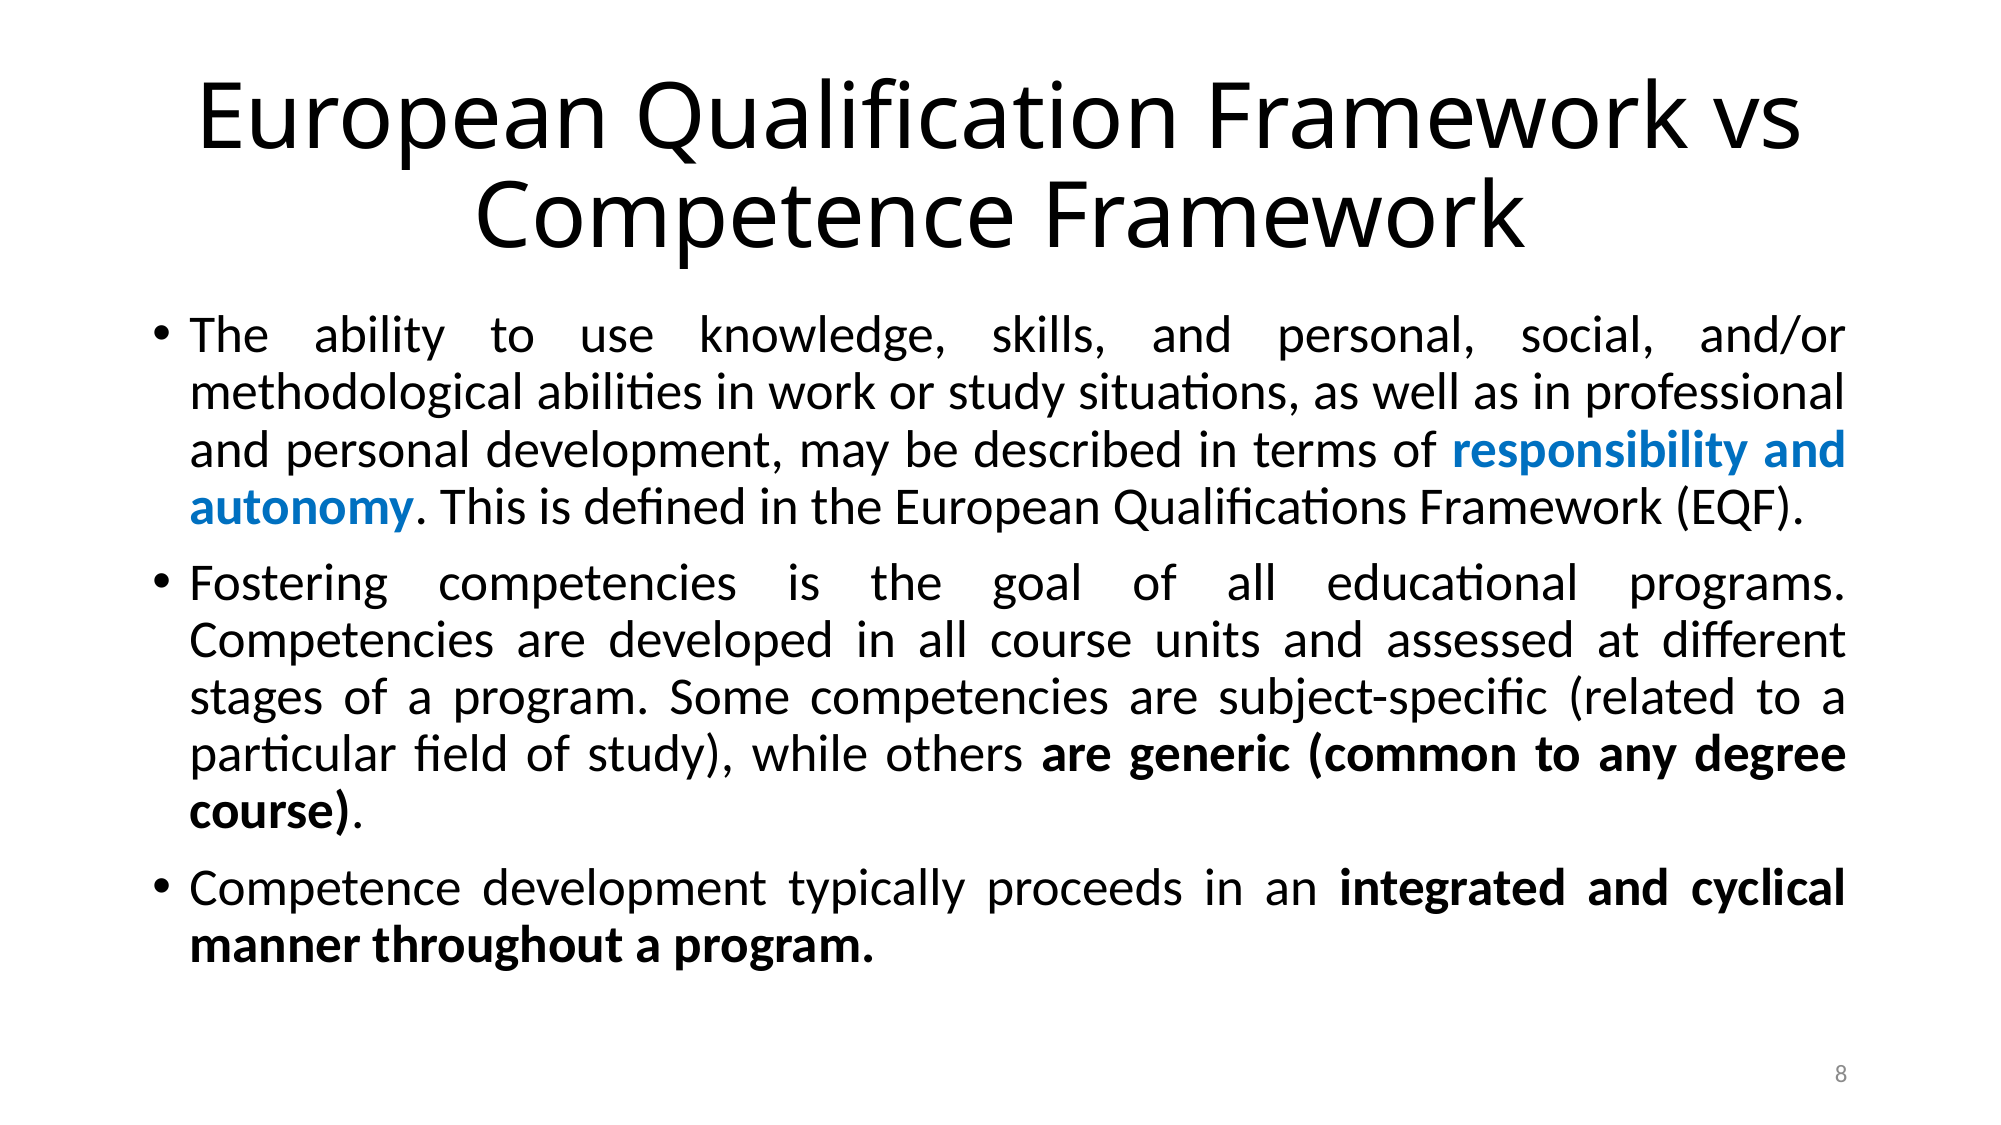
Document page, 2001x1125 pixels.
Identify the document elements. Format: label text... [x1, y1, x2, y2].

slide_number 8 [1412, 1042, 1863, 1103]
title European Qualification Framework vs Competence Framework [137, 59, 1863, 278]
list The ability to use knowledge, skills, and personal, social, and/or methodological abilities in work or study situations, as well as in professional and personal development, may be described in terms of responsibility and autonomy. This is defined in the European Qualifications Framework (EQF). Fostering competencies is the goal of all educational programs. Competencies are developed in all course units and assessed at different stages of a program. Some competencies are subject-specific (related to a particular field of study), while others are generic (common to any degree course). Competence development typically proceeds in an integrated and cyclical manner throughout a program. [137, 299, 1863, 1014]
